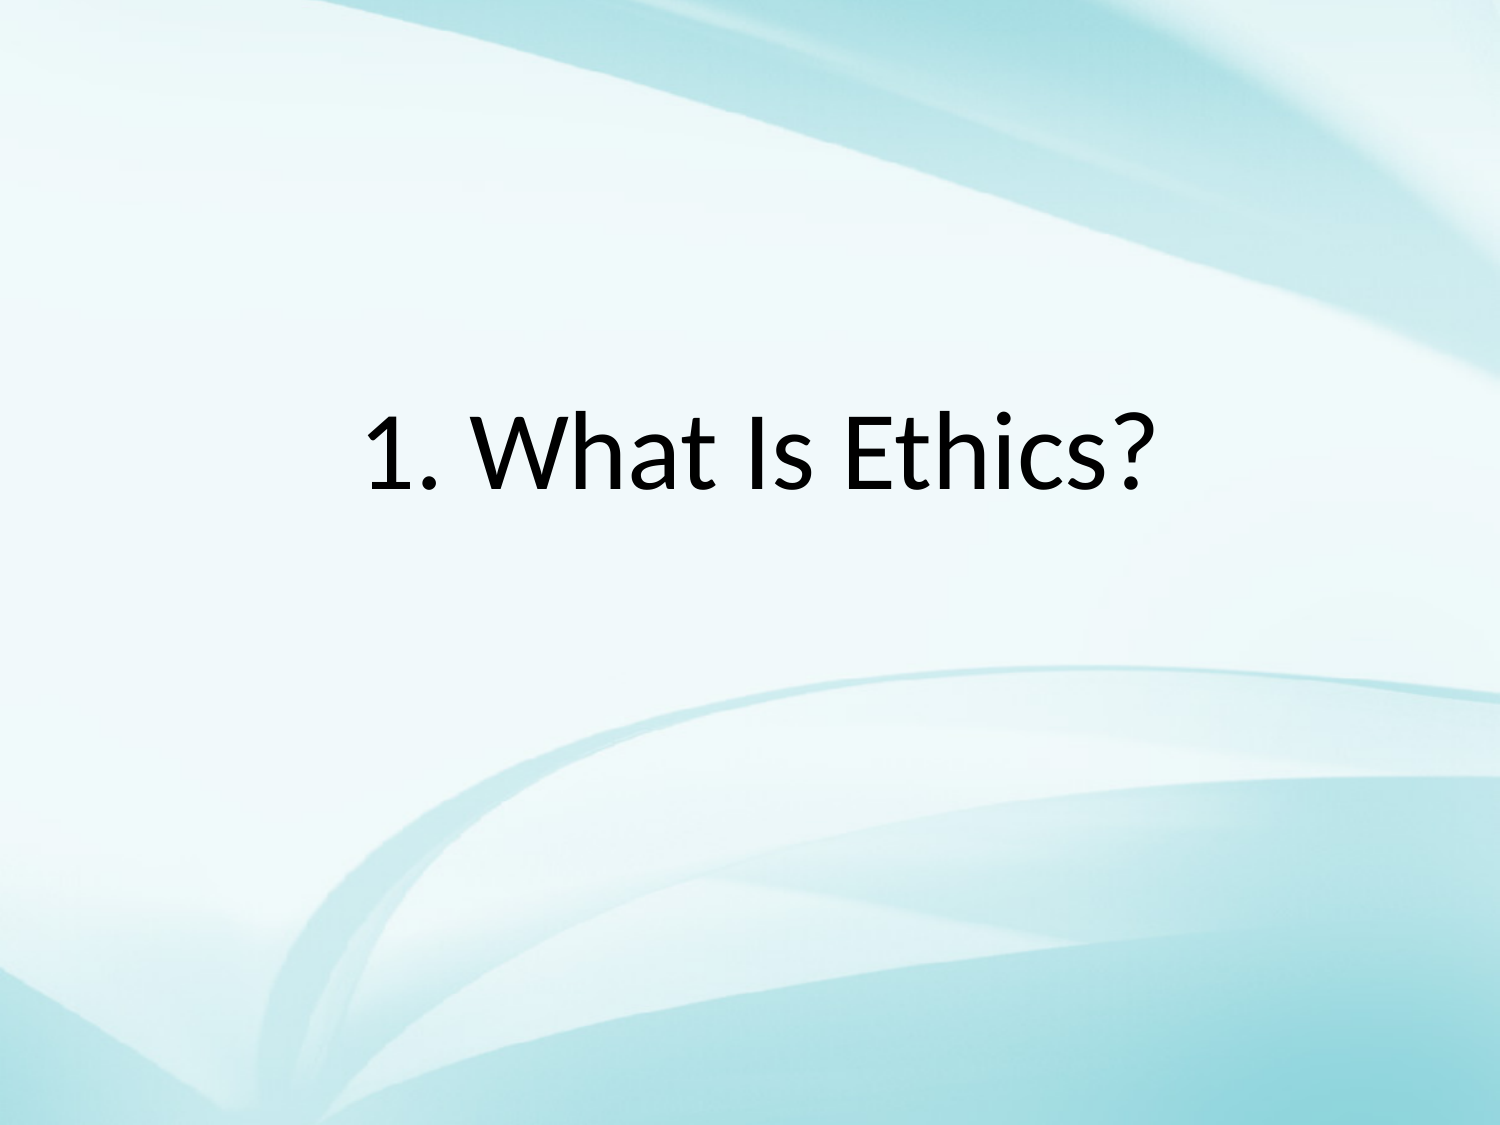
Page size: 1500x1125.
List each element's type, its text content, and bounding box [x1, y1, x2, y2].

picture [0, 0, 1500, 1125]
title 1. What Is Ethics? [64, 397, 1424, 563]
